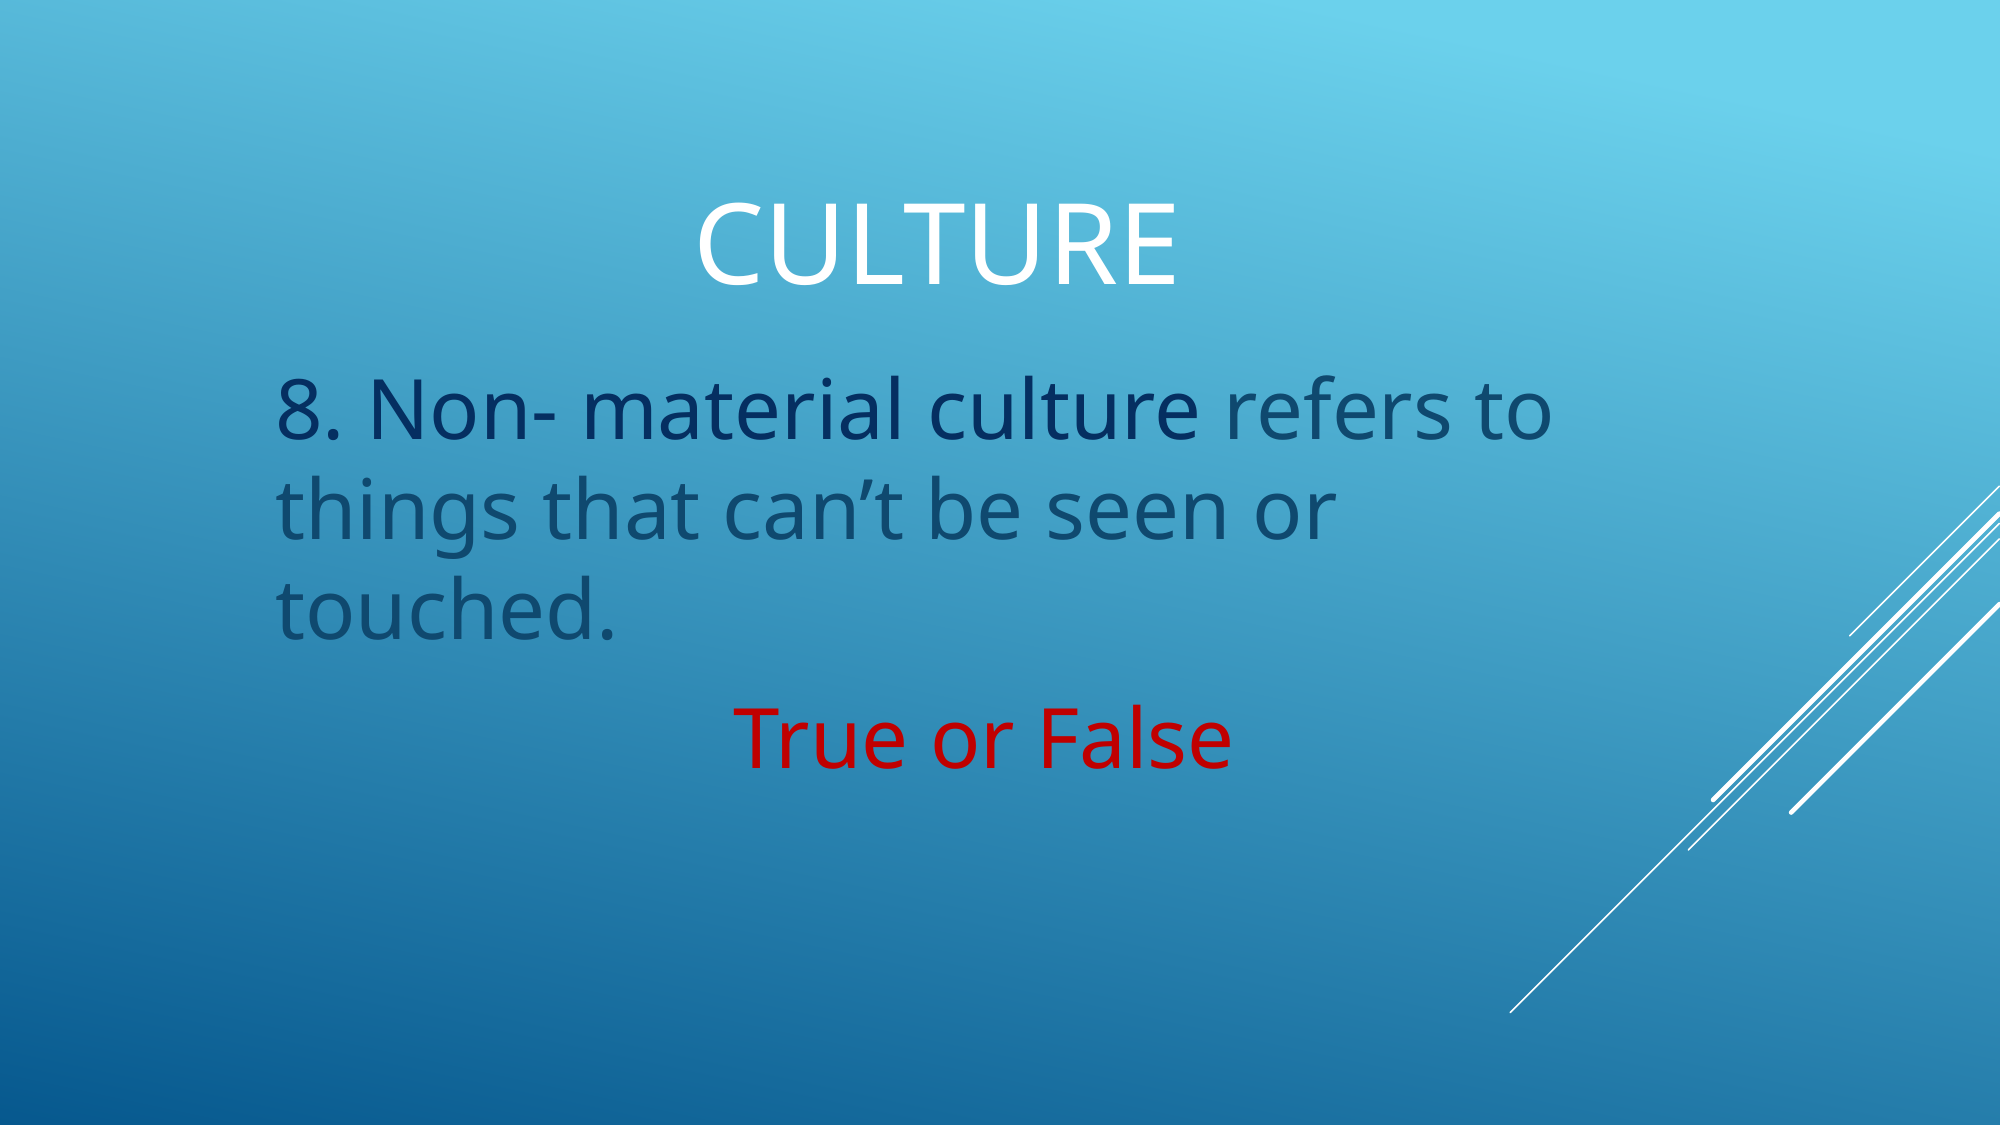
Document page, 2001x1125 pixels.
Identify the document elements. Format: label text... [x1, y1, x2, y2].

list 8. Non- material culture refers to things that can’t be seen or touched. True or False [260, 348, 1710, 984]
title Culture [112, 112, 1763, 367]
